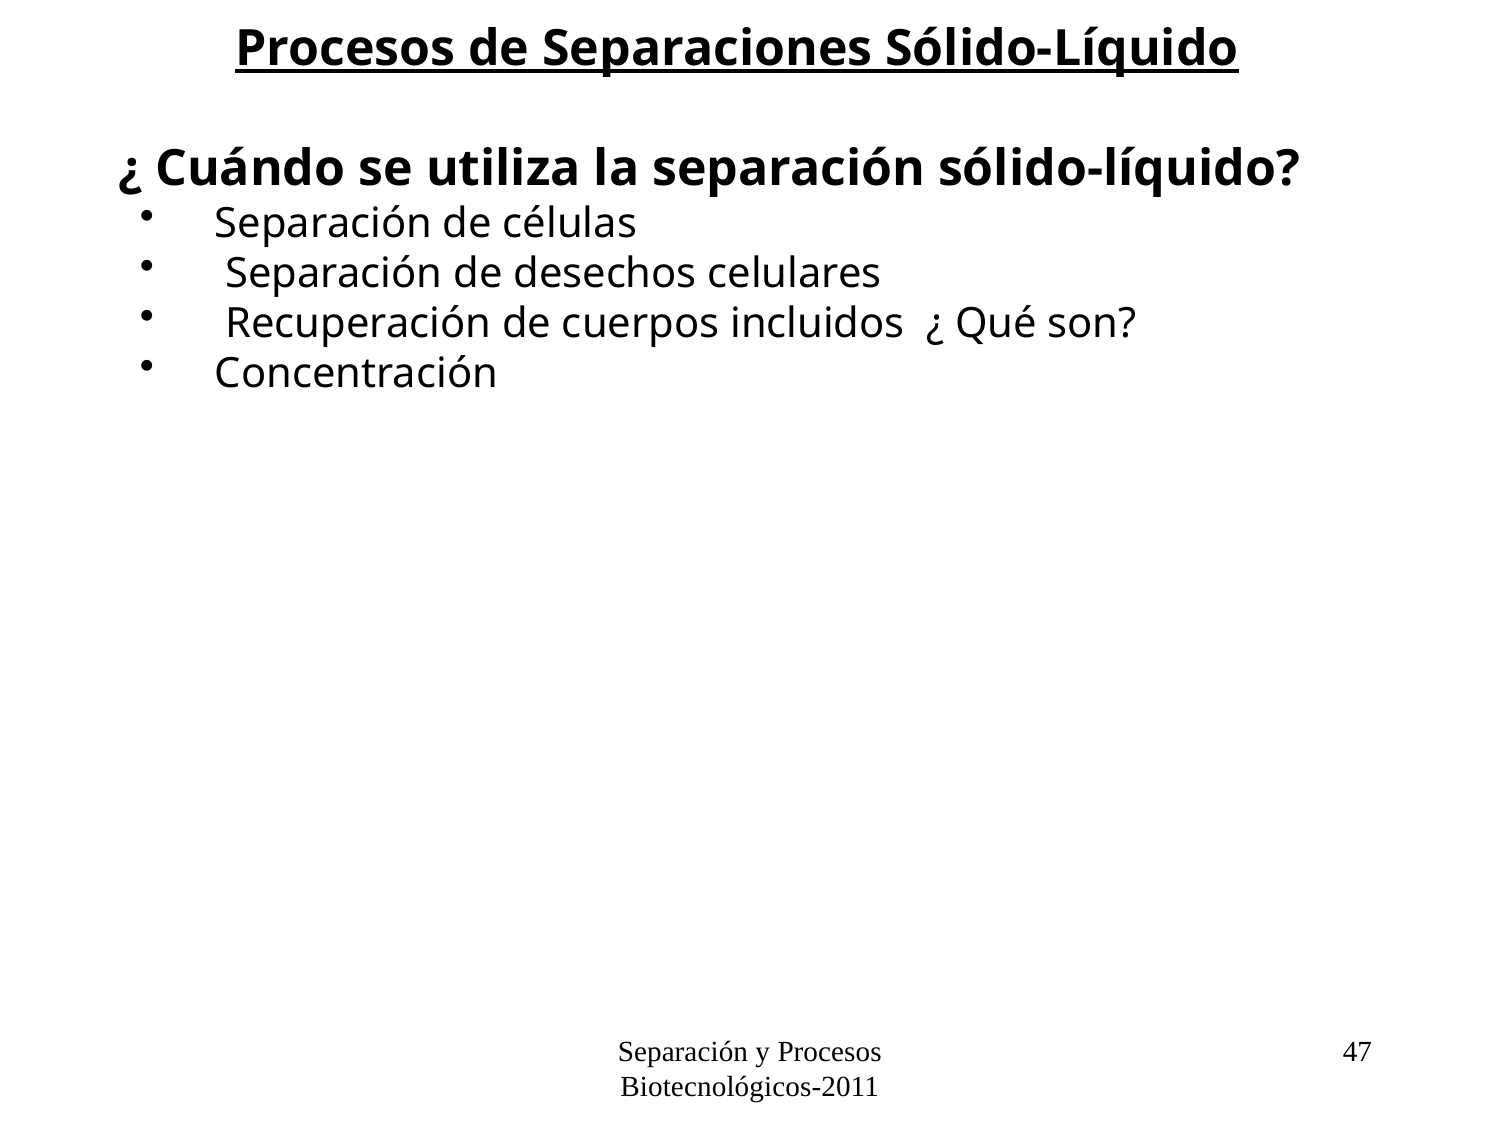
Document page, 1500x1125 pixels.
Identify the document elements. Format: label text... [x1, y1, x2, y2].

slide_number 47 [1074, 1024, 1388, 1101]
footer Separación y Procesos Biotecnológicos-2011 [512, 1024, 988, 1101]
text_box Procesos de Separaciones Sólido-Líquido ¿ Cuándo se utiliza la separación sólido-líquido? Separación de células Separación de desechos celulares Recuperación de cuerpos incluidos ¿ Qué son? Concentración [50, 8, 1425, 496]
